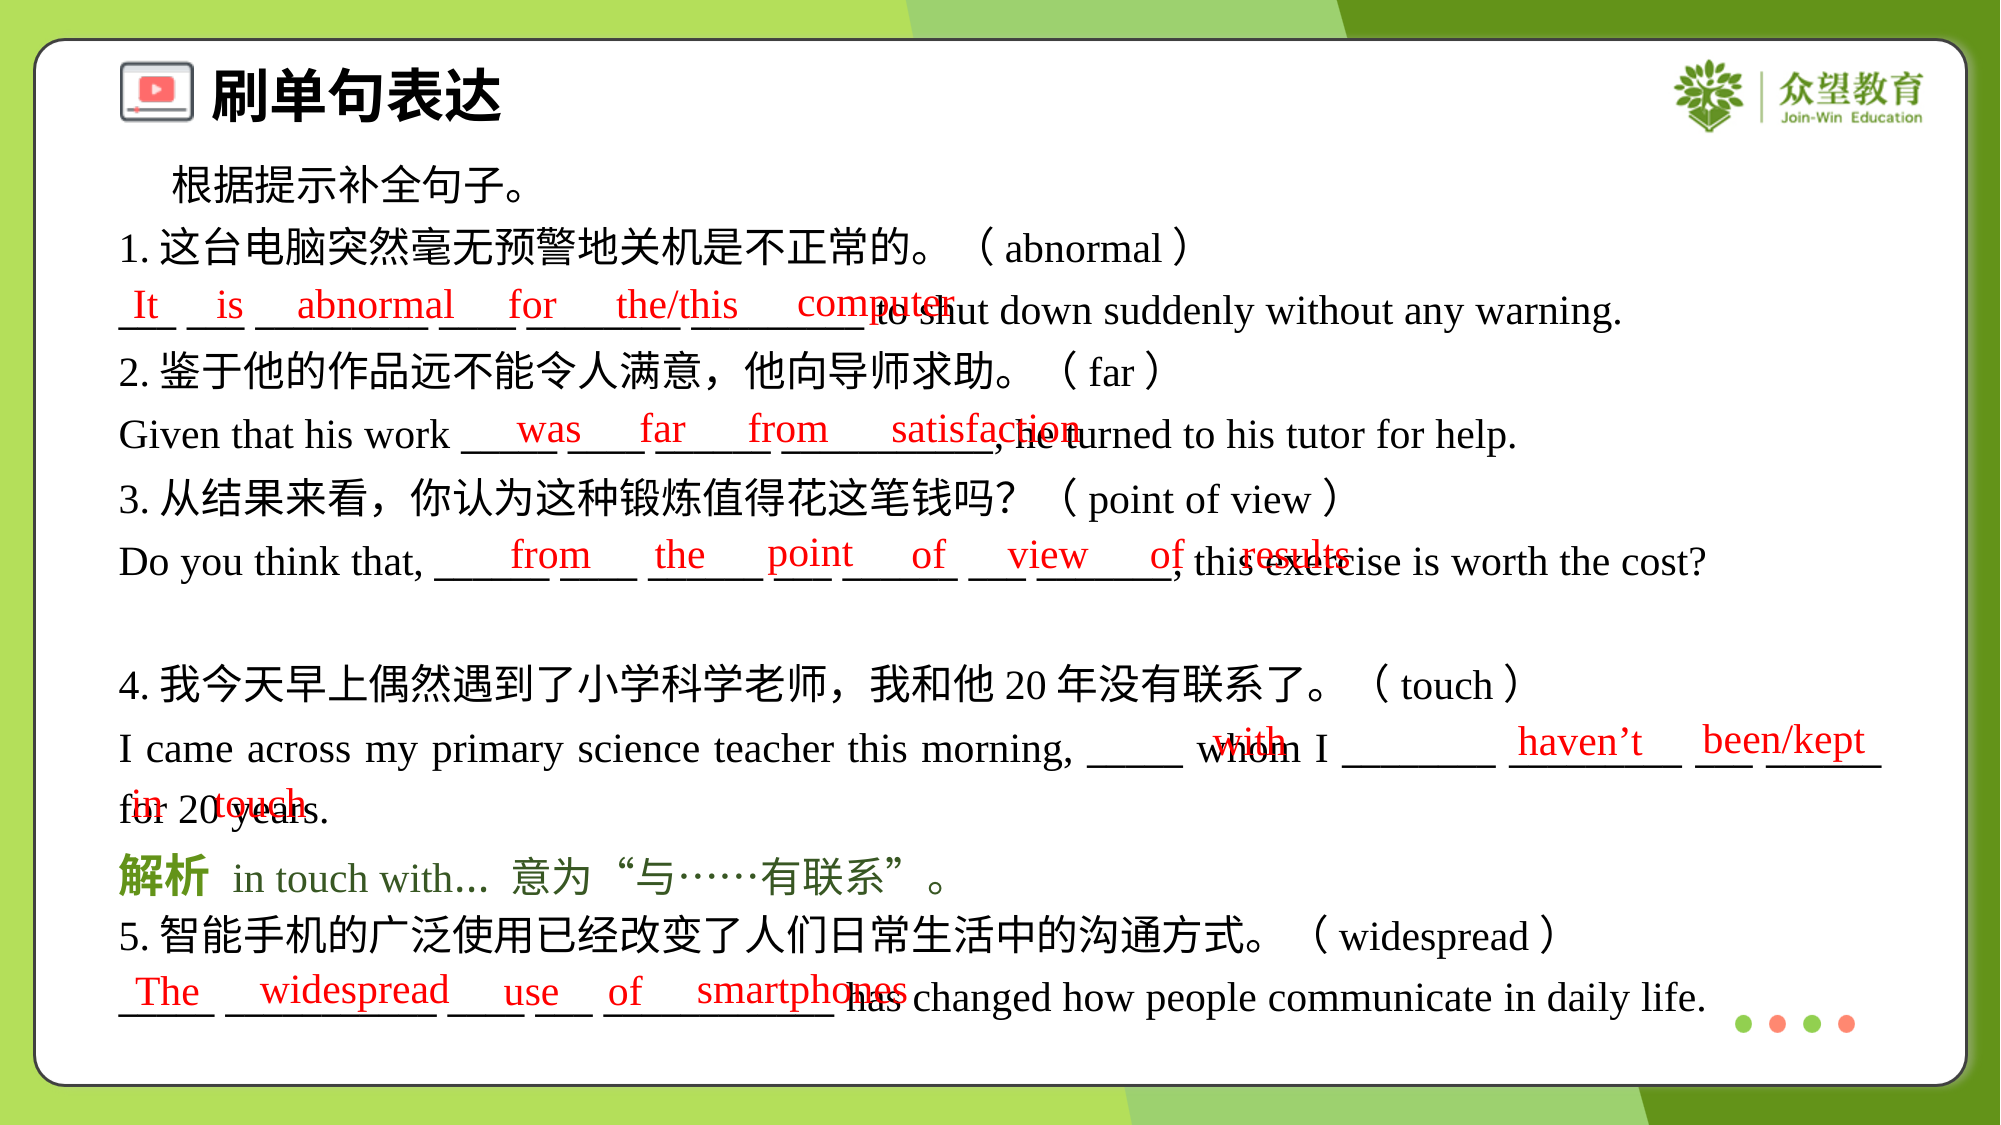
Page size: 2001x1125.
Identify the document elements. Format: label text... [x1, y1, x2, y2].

text_box touch [209, 764, 312, 822]
picture [0, 0, 2000, 1125]
text_box 4.我今天早上偶然遇到了小学科学老师，我和他20年没有联系了。（touch） I came across my primary science teacher this morning, _____ whom I ________ _________ ___ ______ for 20 years. [118, 646, 1883, 828]
text_box 5.智能手机的广泛使用已经改变了人们日常生活中的沟通方式。（widespread） _____ ___________ ____ ___ ____________ has changed how people communicate in daily life. [118, 896, 1883, 1015]
text_box from [505, 515, 596, 573]
text_box widespread [255, 949, 455, 1008]
text_box smartphones [692, 949, 913, 1008]
text_box It [128, 264, 163, 322]
text_box the [649, 515, 711, 573]
text_box was [512, 388, 587, 446]
text_box satisfaction [886, 388, 1086, 446]
text_box haven’t [1513, 702, 1647, 760]
text_box abnormal [292, 264, 460, 322]
text_box of [603, 952, 648, 1010]
text_box is [211, 264, 249, 322]
text_box 解析 in touch with… 意为“与……有联系”。 [118, 833, 1883, 896]
text_box point [762, 513, 858, 571]
text_box the/this [611, 264, 744, 322]
text_box for [503, 264, 562, 322]
text_box been/kept [1698, 700, 1870, 758]
text_box with [1208, 702, 1292, 760]
text_box in [126, 764, 168, 822]
text_box 根据提示补全句子。 1.这台电脑突然毫无预警地关机是不正常的。（abnormal） ___ ___ _________ ____ ________ _________ to shut down suddenly without any warning. 2.鉴于他的作品远不能令人满意，他向导师求助。（far） Given that his work _____ ____ ______ ___________, he turned to his tutor for help. [118, 146, 1883, 452]
text_box of [1145, 515, 1190, 573]
text_box 3.从结果来看，你认为这种锻炼值得花这笔钱吗？（point of view） Do you think that, ______ ____ ______ ___ ______ ___ _______, this exercise is worth the cost? [118, 459, 1883, 641]
text_box view [1003, 515, 1094, 573]
text_box use [499, 952, 564, 1010]
text_box far [634, 388, 691, 446]
text_box computer [792, 262, 960, 320]
text_box of [907, 515, 951, 573]
text_box results [1237, 515, 1356, 573]
text_box from [743, 388, 834, 446]
text_box The [130, 952, 205, 1010]
